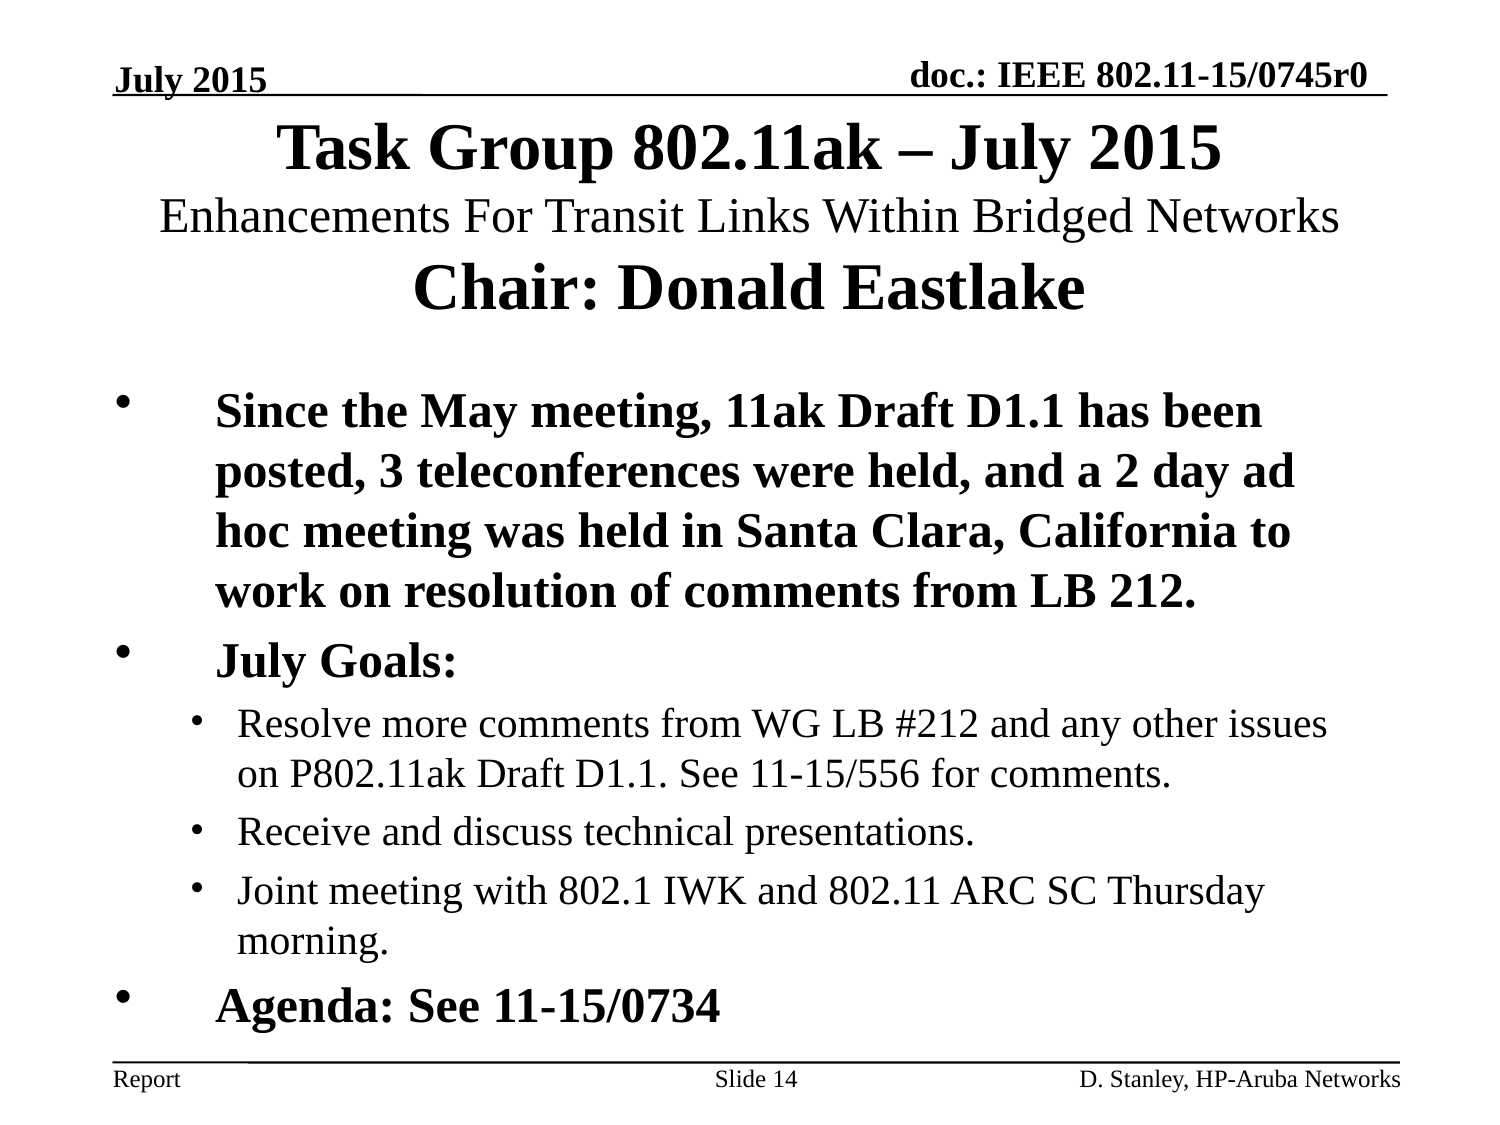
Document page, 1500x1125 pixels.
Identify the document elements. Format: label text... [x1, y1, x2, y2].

list Since the May meeting, 11ak Draft D1.1 has been posted, 3 teleconferences were held, and a 2 day ad hoc meeting was held in Santa Clara, California to work on resolution of comments from LB 212. July Goals: Resolve more comments from WG LB #212 and any other issues on P802.11ak Draft D1.1. See 11-15/556 for comments. Receive and discuss technical presentations. Joint meeting with 802.1 IWK and 802.11 ARC SC Thursday morning. Agenda: See 11-15/0734 [99, 299, 1388, 1050]
footer D. Stanley, HP-Aruba Networks [1058, 1062, 1402, 1093]
slide_number Slide 14 [712, 1062, 800, 1093]
title Task Group 802.11ak – July 2015 Enhancements For Transit Links Within Bridged Networks Chair: Donald Eastlake [112, 125, 1388, 299]
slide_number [114, 54, 274, 100]
